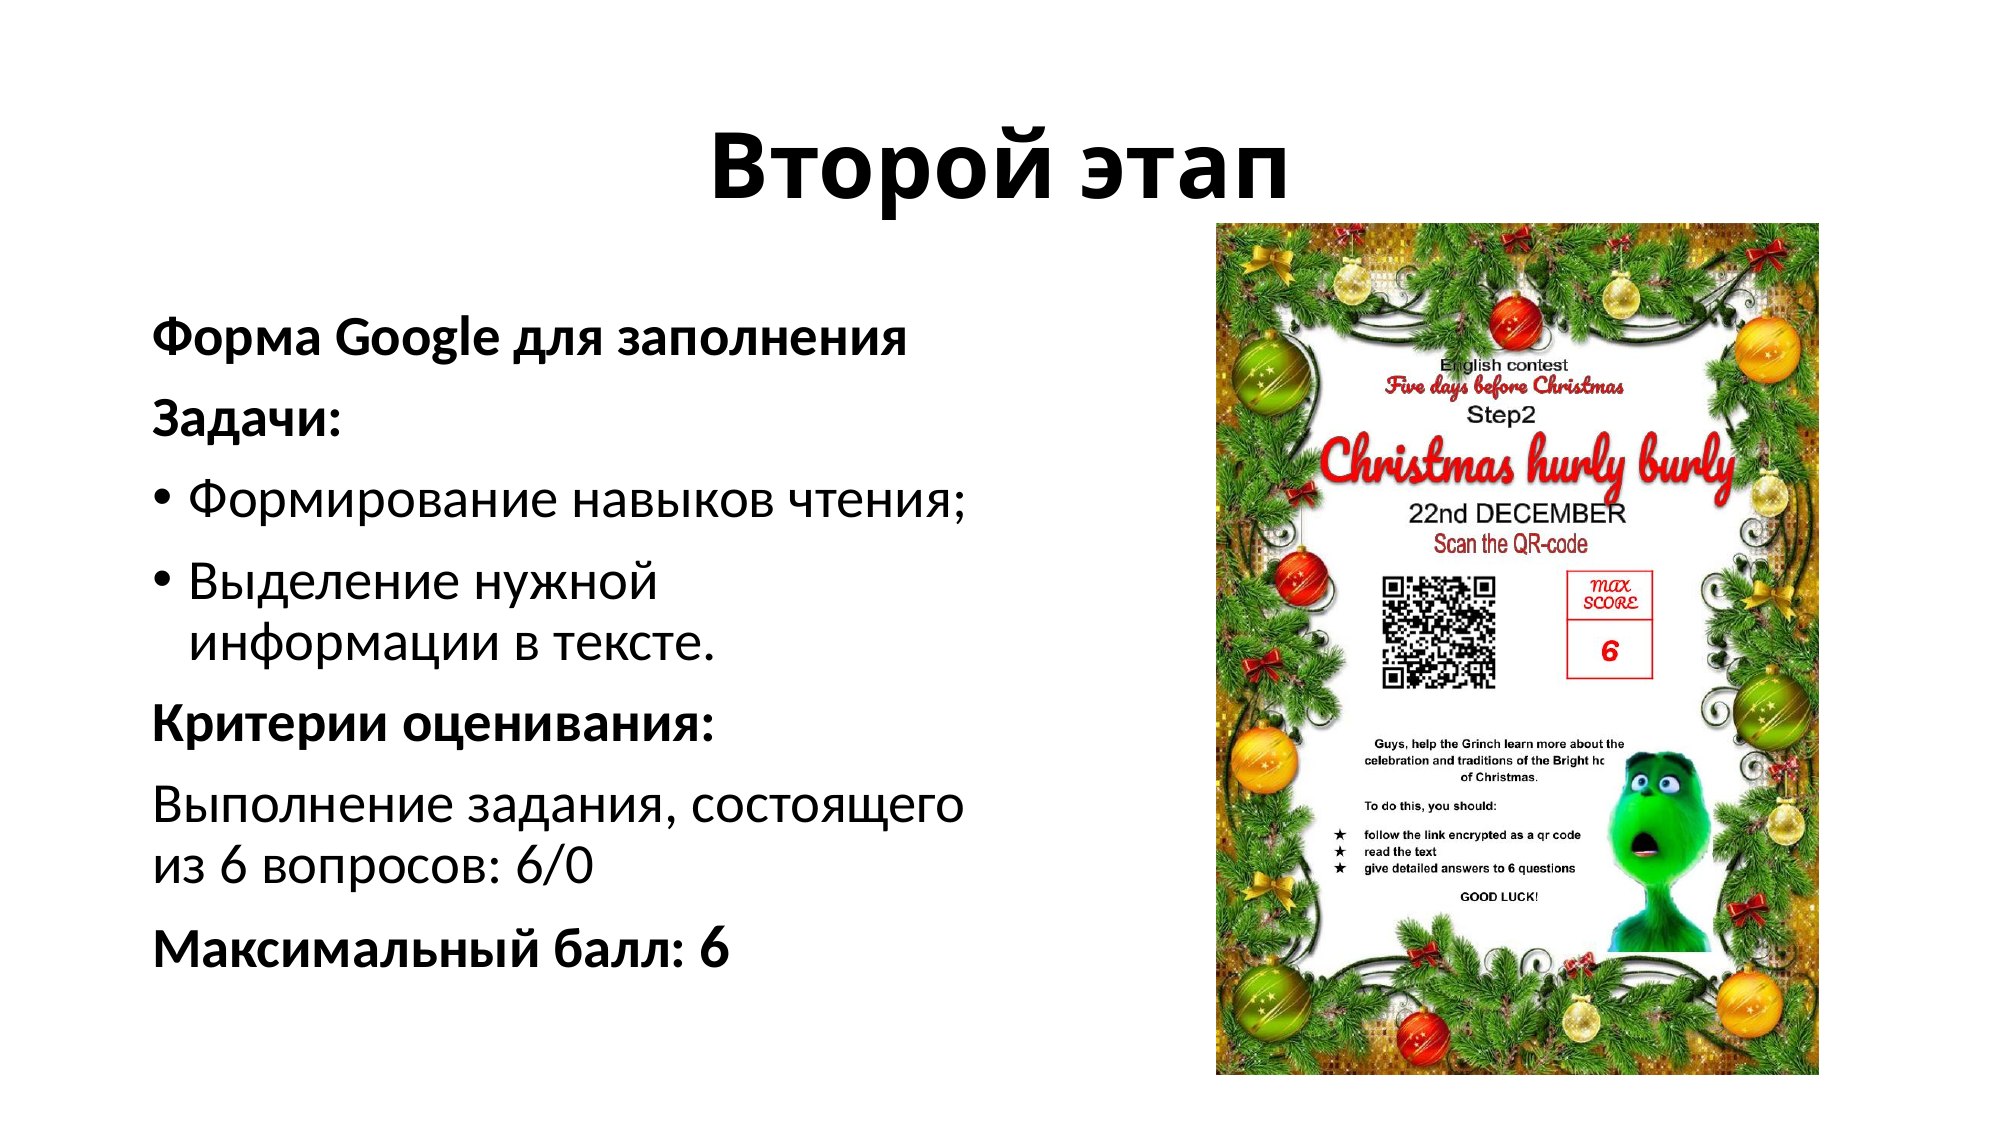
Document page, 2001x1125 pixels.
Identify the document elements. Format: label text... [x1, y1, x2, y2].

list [1216, 223, 1819, 1075]
list Форма Google для заполнения Задачи: Формирование навыков чтения; Выделение нужной информации в тексте. Критерии оценивания: Выполнение задания, состоящего из 6 вопросов: 6/0 Максимальный балл: 6 [137, 299, 988, 1014]
title Второй этап [137, 59, 1863, 278]
